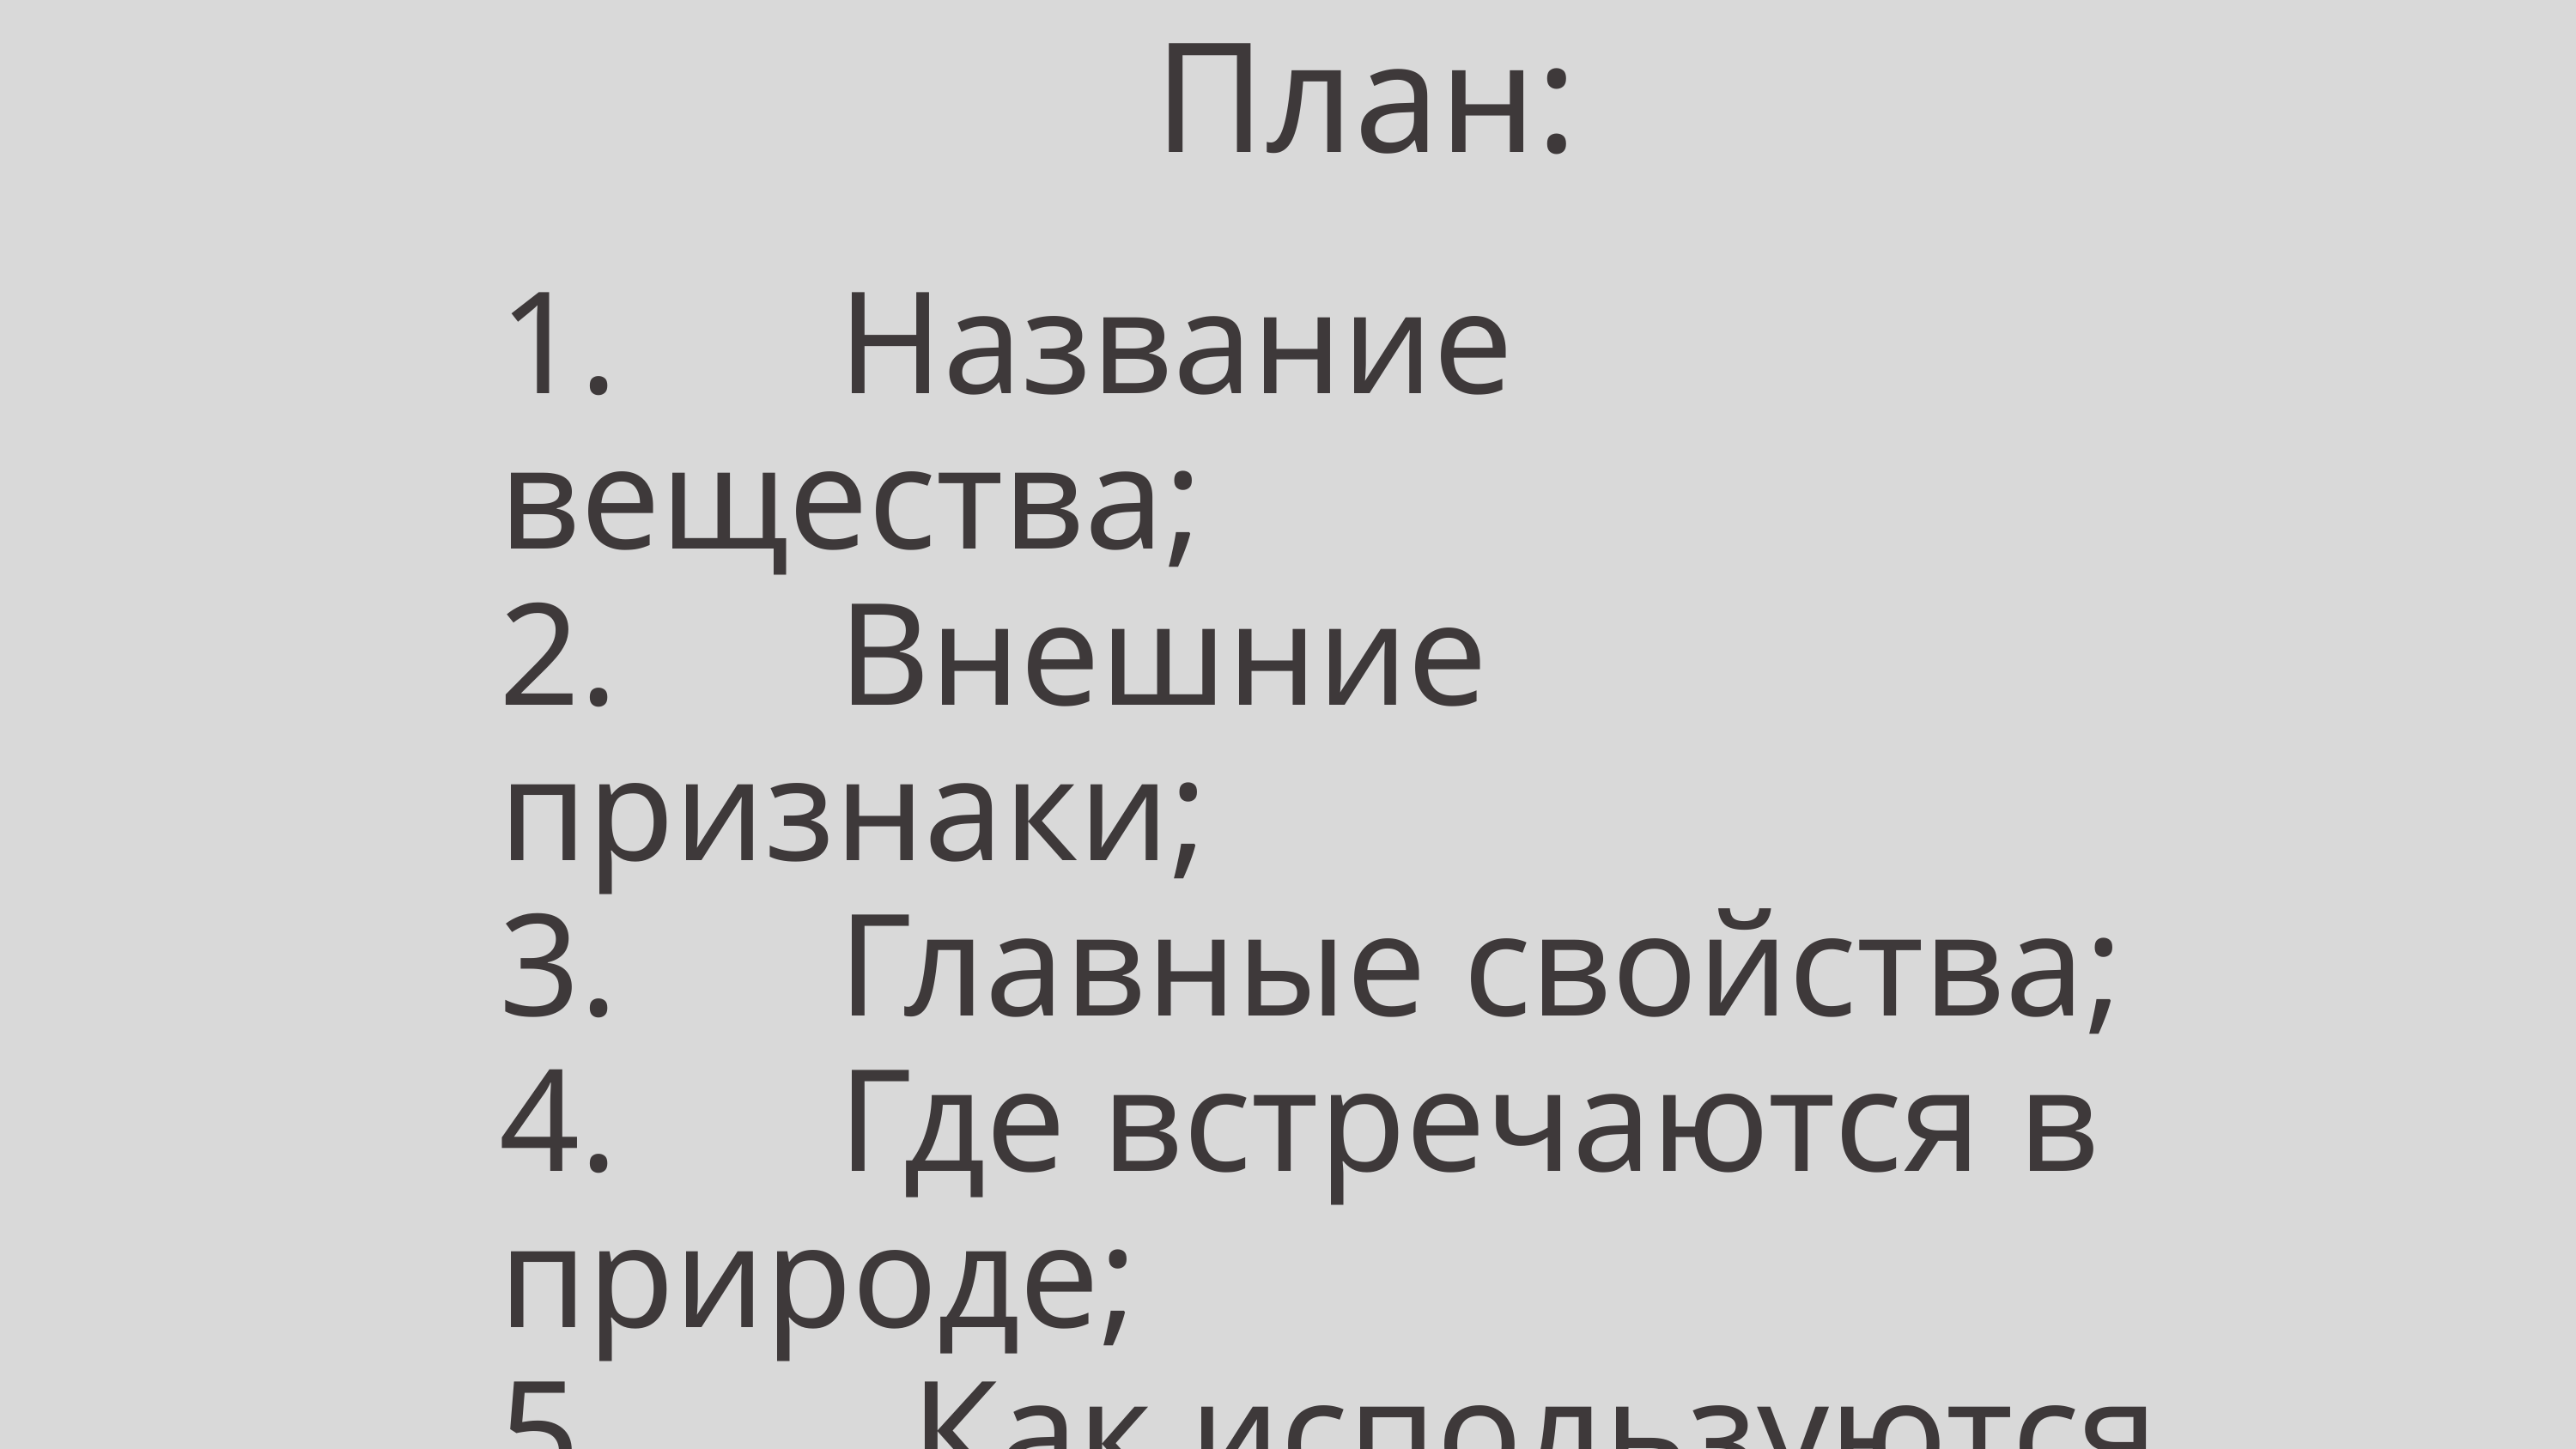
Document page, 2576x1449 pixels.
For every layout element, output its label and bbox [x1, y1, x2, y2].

text_box [499, 0, 2233, 1358]
